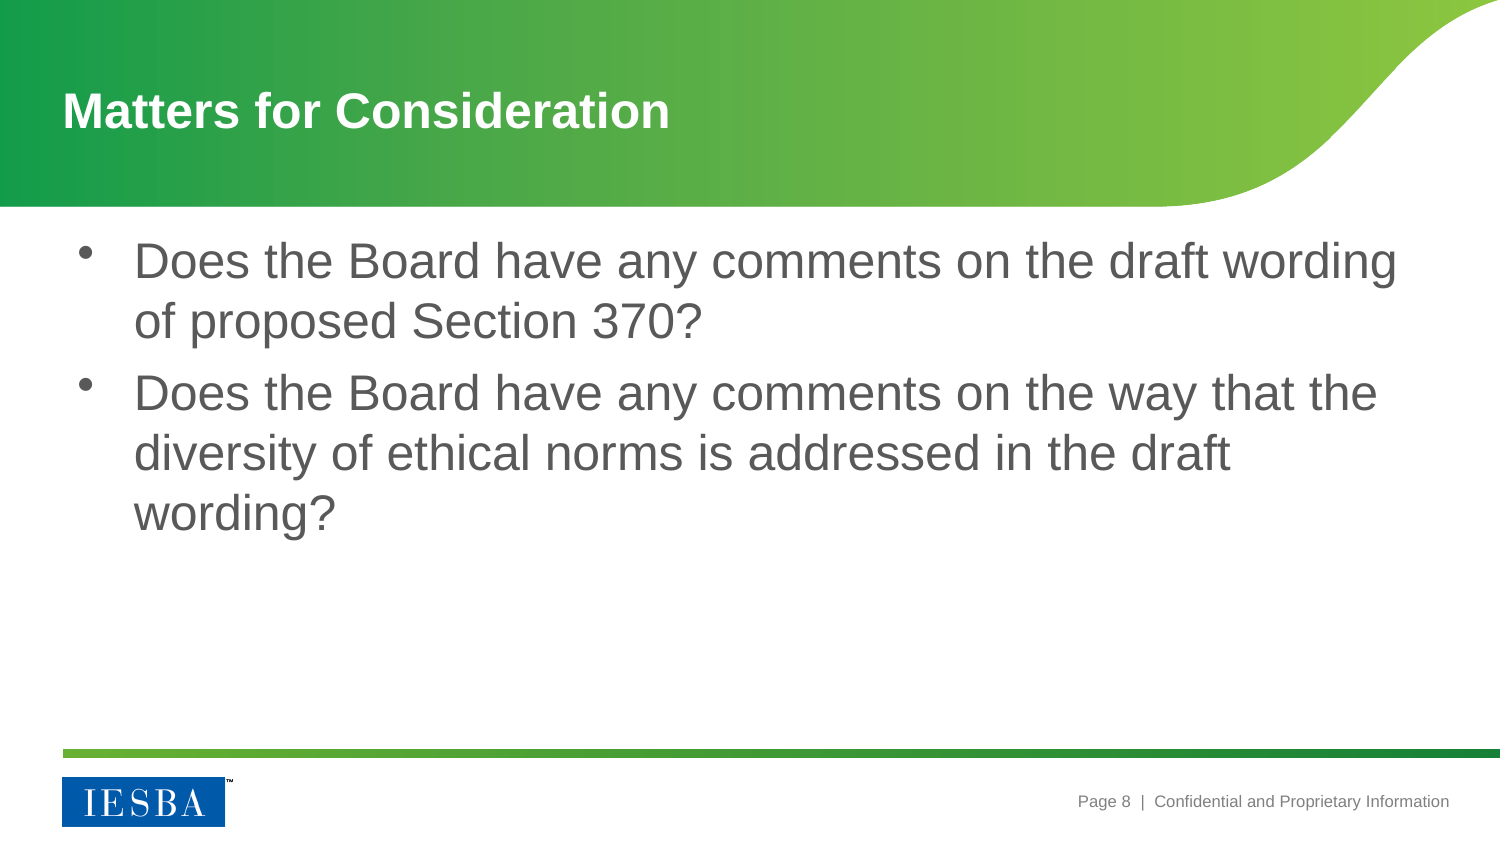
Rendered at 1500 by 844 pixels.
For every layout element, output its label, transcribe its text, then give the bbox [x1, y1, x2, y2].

picture [0, 0, 1500, 207]
list Does the Board have any comments on the draft wording of proposed Section 370? Does the Board have any comments on the way that the diversity of ethical norms is addressed in the draft wording? [62, 220, 1450, 724]
title Matters for Consideration [62, 75, 1300, 142]
picture [62, 777, 233, 827]
